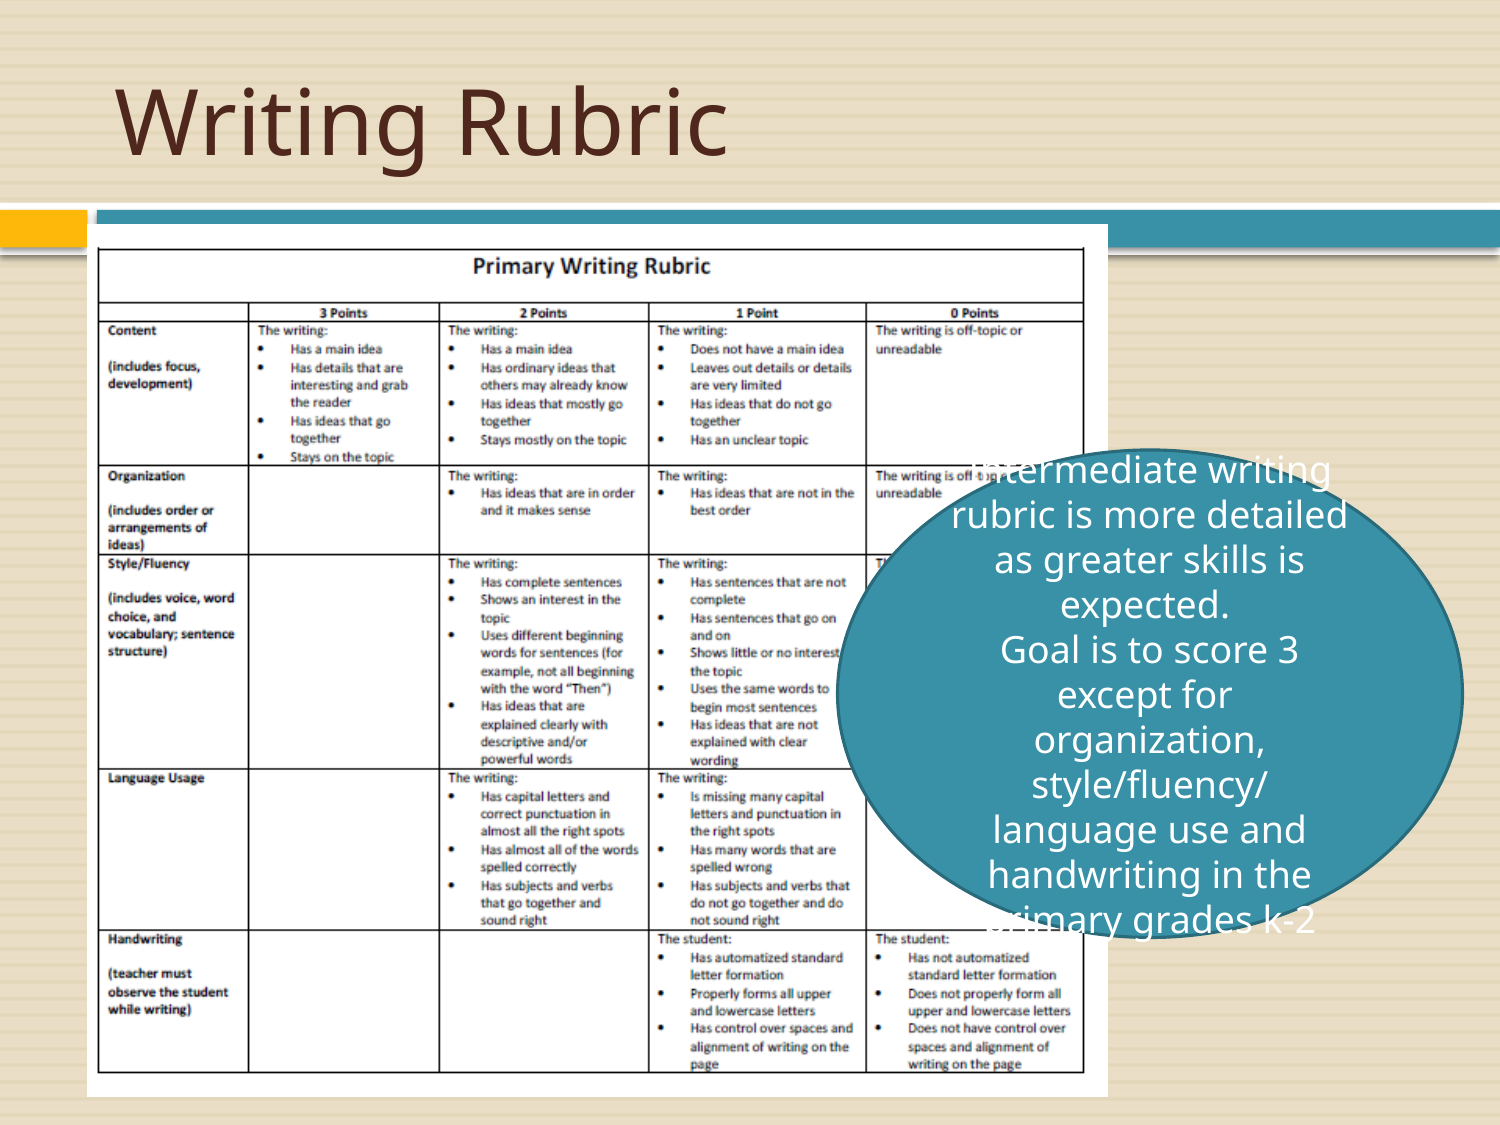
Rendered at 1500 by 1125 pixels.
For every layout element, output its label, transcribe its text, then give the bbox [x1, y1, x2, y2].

picture [87, 224, 1109, 1098]
text_box Intermediate writing rubric is more detailed as greater skills is expected. Goal is to score 3 except for organization, style/fluency/ language use and handwriting in the primary grades k-2 [1113, 448, 1465, 940]
title Writing Rubric [99, 37, 1438, 201]
